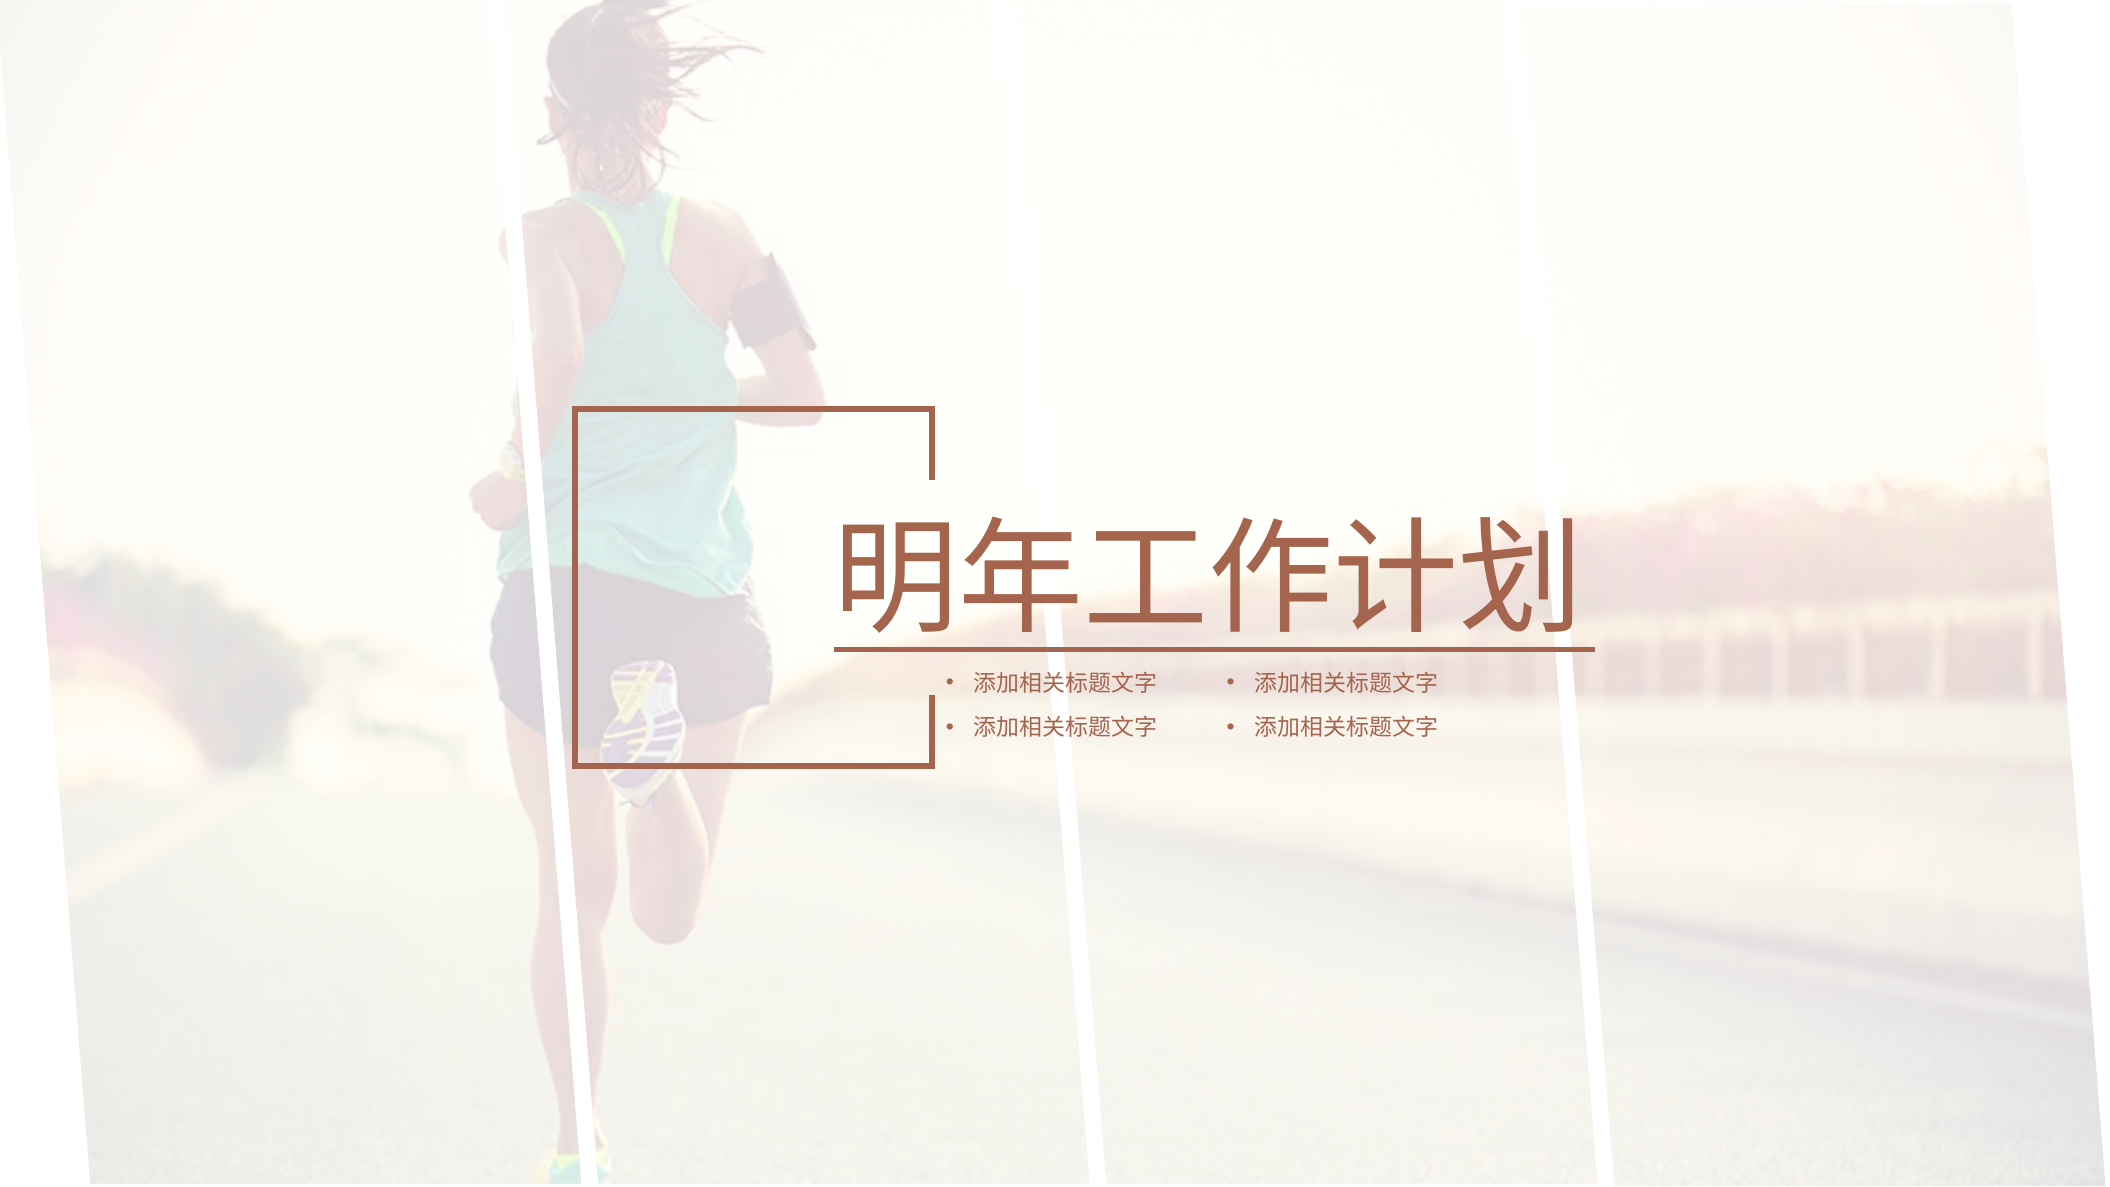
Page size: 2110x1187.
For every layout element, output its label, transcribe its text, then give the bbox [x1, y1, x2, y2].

text_box 添加相关标题文字 [931, 705, 1173, 748]
text_box [574, 408, 933, 767]
text_box 添加相关标题文字 [931, 660, 1173, 703]
text_box 添加相关标题文字 [1211, 705, 1454, 748]
text_box 添加相关标题文字 [1211, 660, 1454, 703]
